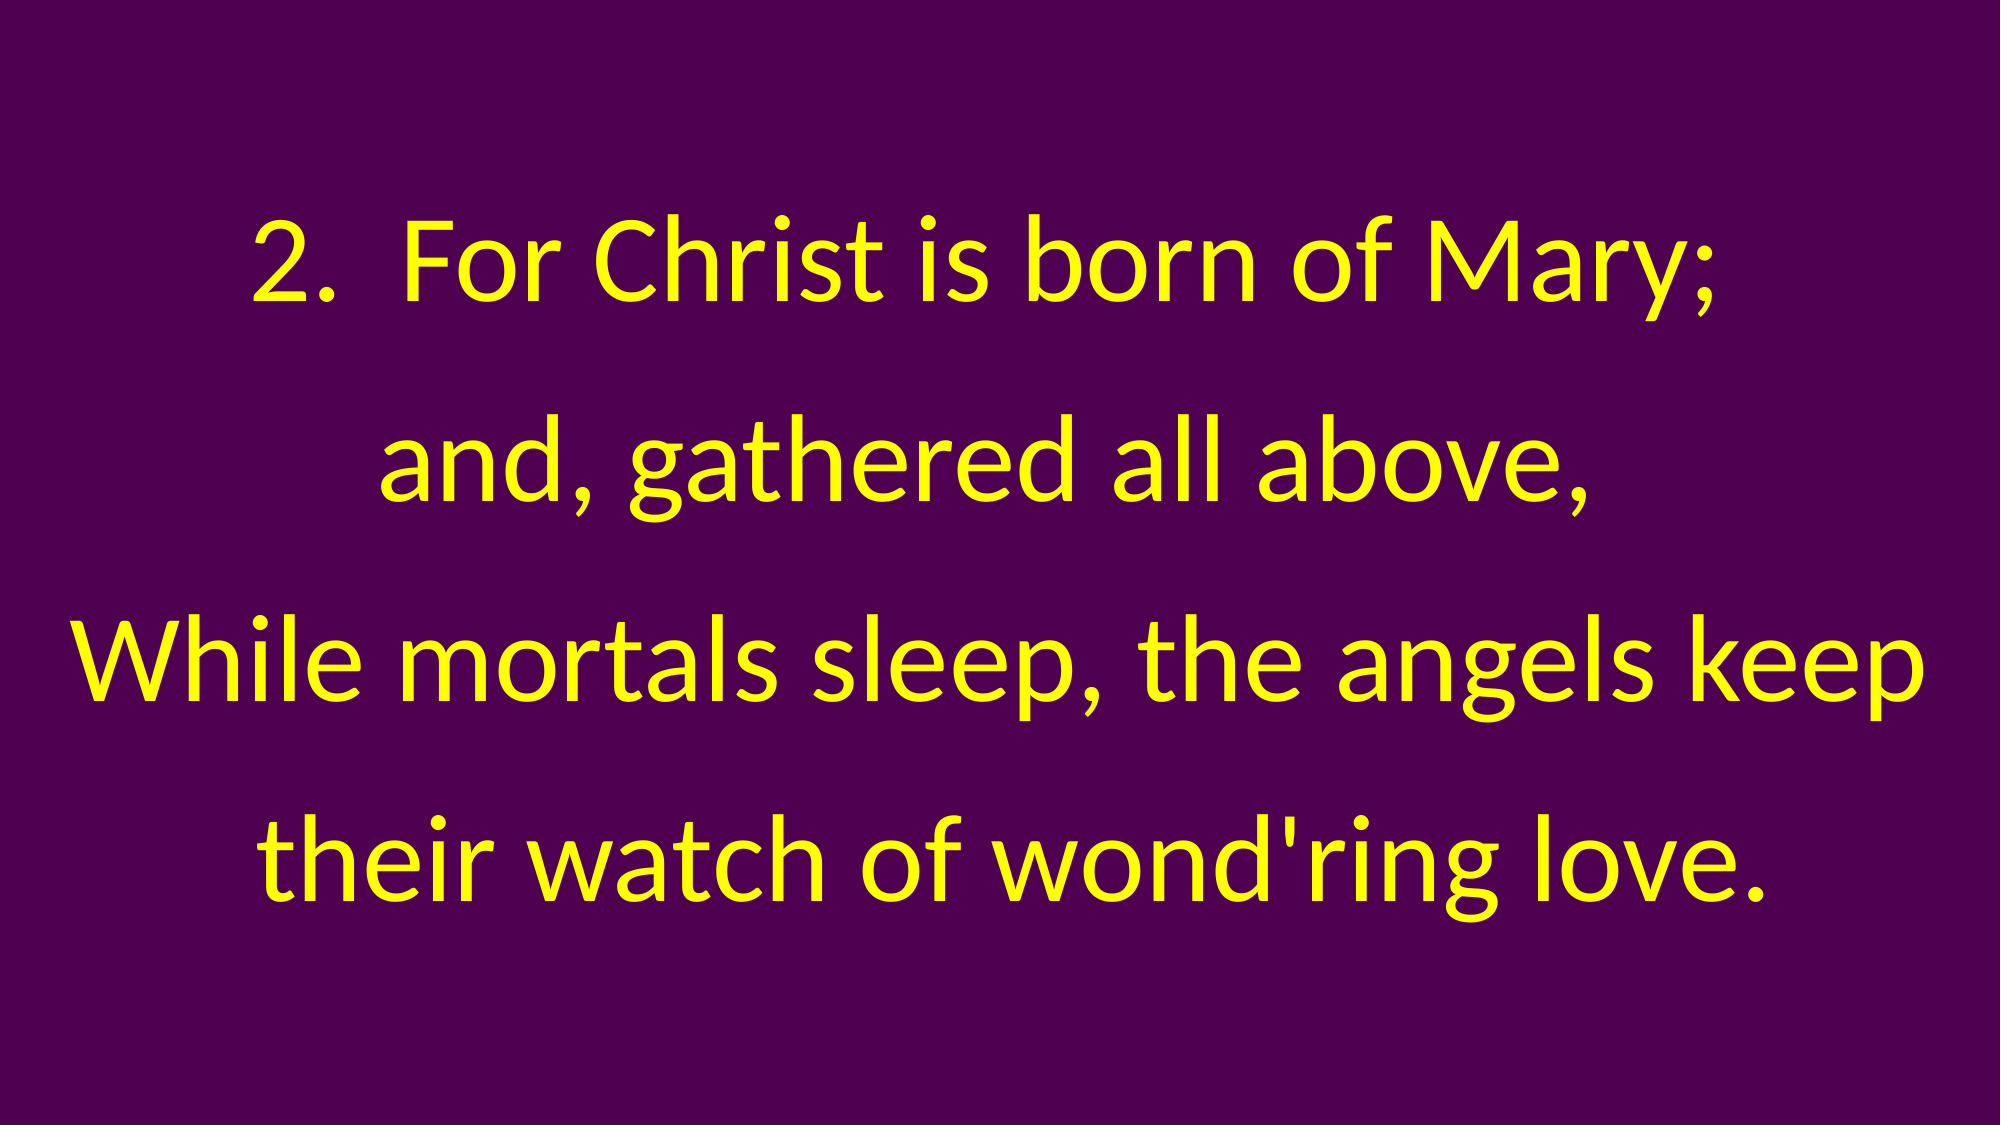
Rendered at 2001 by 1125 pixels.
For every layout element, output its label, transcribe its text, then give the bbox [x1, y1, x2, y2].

text_box 2. For Christ is born of Mary; and, gathered all above, While mortals sleep, the angels keep their watch of wond'ring love. [0, 169, 2000, 935]
